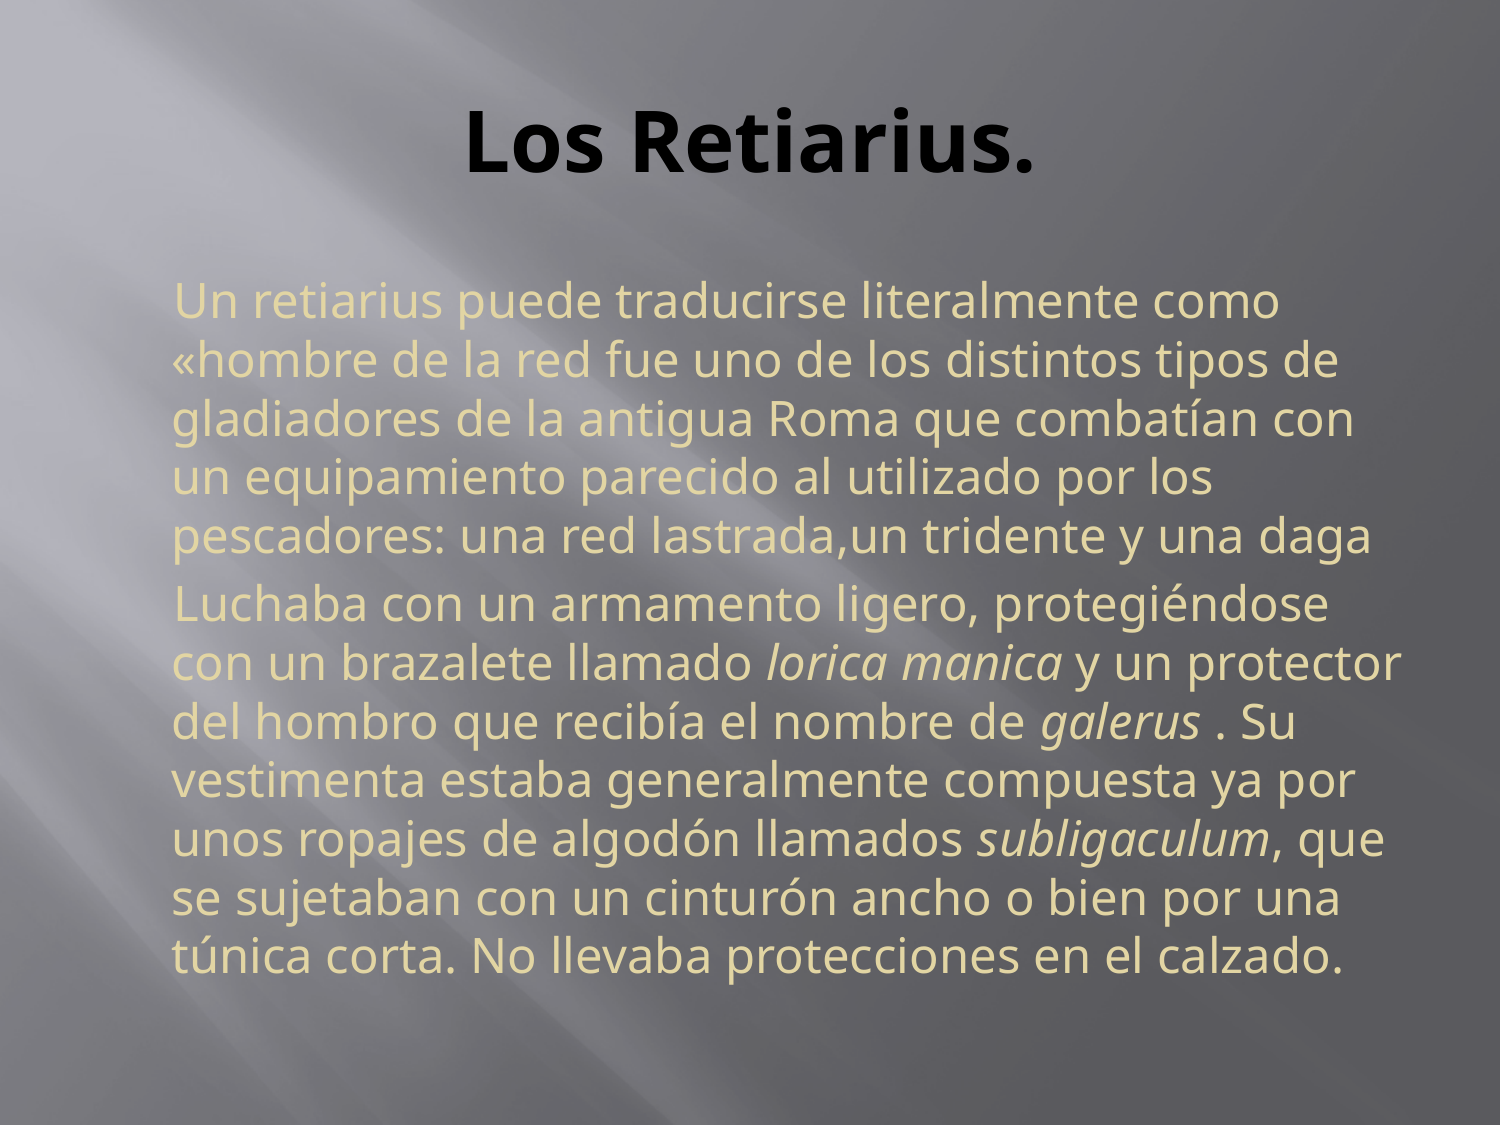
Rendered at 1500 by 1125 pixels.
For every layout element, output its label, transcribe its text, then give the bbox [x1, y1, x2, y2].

title Los Retiarius. [75, 45, 1425, 233]
list Un retiarius puede traducirse literalmente como «hombre de la red fue uno de los distintos tipos de gladiadores de la antigua Roma que combatían con un equipamiento parecido al utilizado por los pescadores: una red lastrada,un tridente y una daga Luchaba con un armamento ligero, protegiéndose con un brazalete llamado lorica manica y un protector del hombro que recibía el nombre de galerus . Su vestimenta estaba generalmente compuesta ya por unos ropajes de algodón llamados subligaculum, que se sujetaban con un cinturón ancho o bien por una túnica corta. No llevaba protecciones en el calzado. [75, 262, 1425, 1035]
